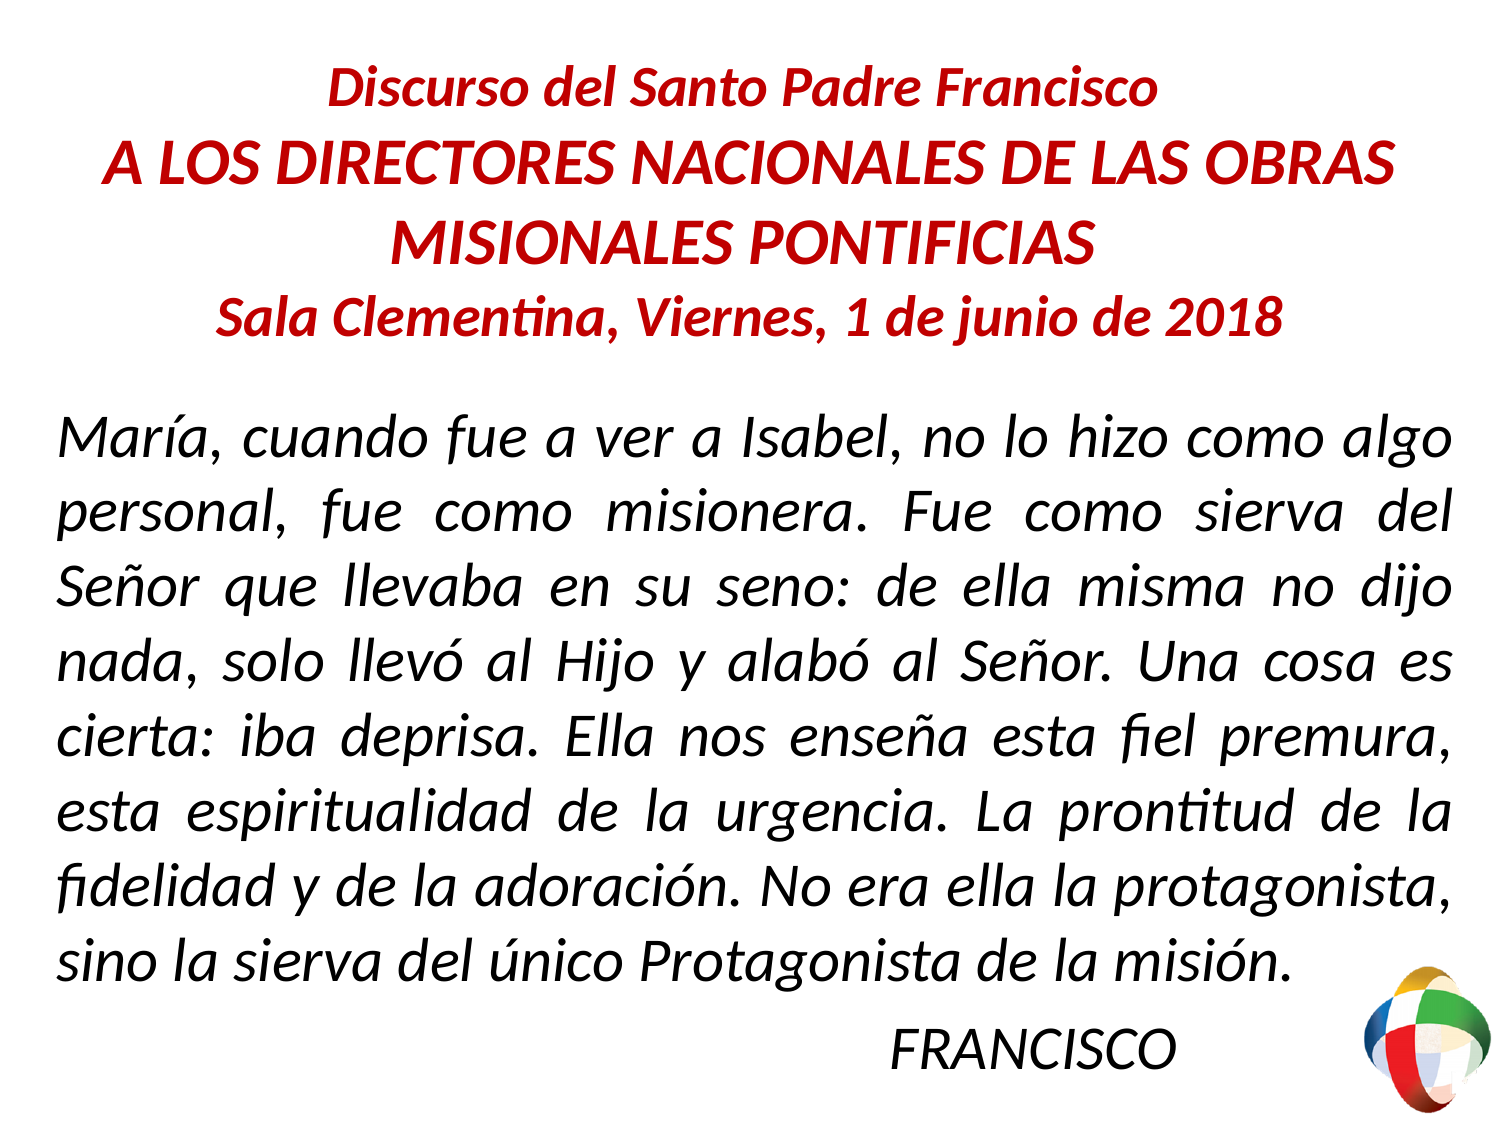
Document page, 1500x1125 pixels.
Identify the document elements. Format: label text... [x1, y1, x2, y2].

picture [1352, 957, 1495, 1120]
list María, cuando fue a ver a Isabel, no lo hizo como algo personal, fue como misionera. Fue como sierva del Señor que llevaba en su seno: de ella misma no dijo nada, solo llevó al Hijo y alabó al Señor. Una cosa es cierta: iba deprisa. Ella nos enseña esta fiel premura, esta espiritualidad de la urgencia. La prontitud de la fidelidad y de la adoración. No era ella la protagonista, sino la sierva del único Protagonista de la misión. FRANCISCO [41, 387, 1471, 1125]
title Discurso del Santo Padre Francisco A LOS DIRECTORES NACIONALES DE LAS OBRAS MISIONALES PONTIFICIAS Sala Clementina, Viernes, 1 de junio de 2018 [29, 80, 1471, 386]
